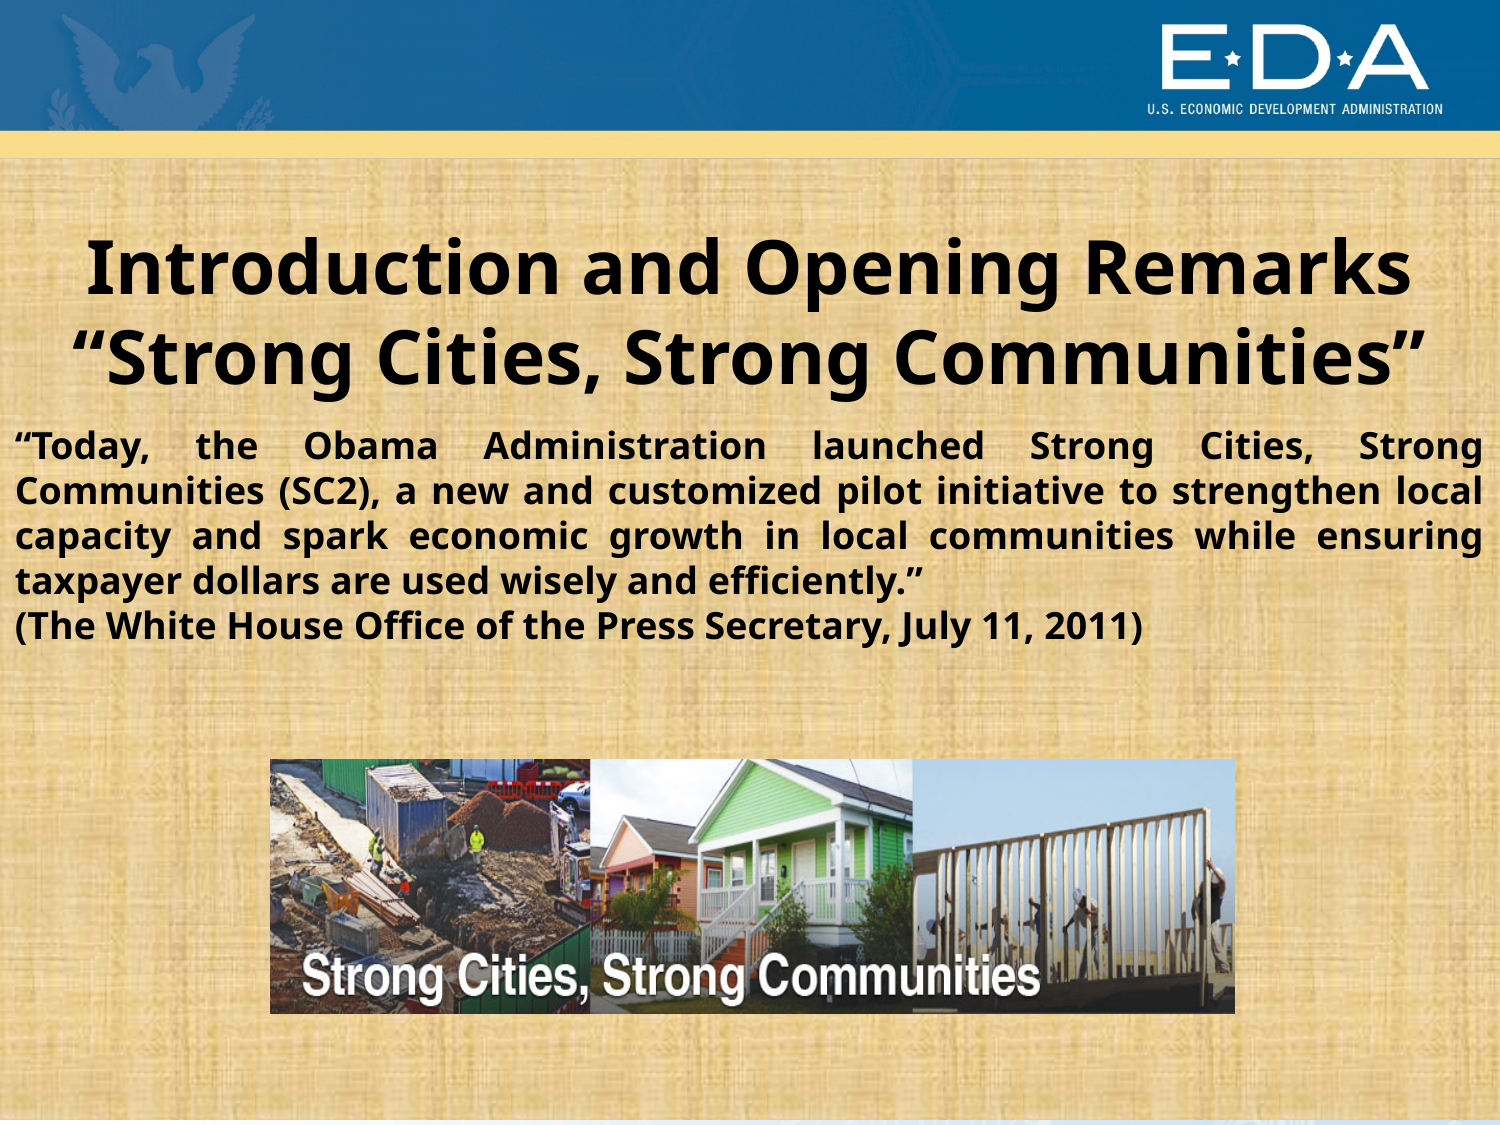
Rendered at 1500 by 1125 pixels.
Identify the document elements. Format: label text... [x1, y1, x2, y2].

picture [0, 0, 1500, 159]
picture [0, 1120, 1500, 1125]
picture [270, 759, 1235, 1015]
text_box Introduction and Opening Remarks “Strong Cities, Strong Communities” “Today, the Obama Administration launched Strong Cities, Strong Communities (SC2), a new and customized pilot initiative to strengthen local capacity and spark economic growth in local communities while ensuring taxpayer dollars are used wisely and efficiently.” (The White House Office of the Press Secretary, July 11, 2011) [0, 159, 1500, 1120]
